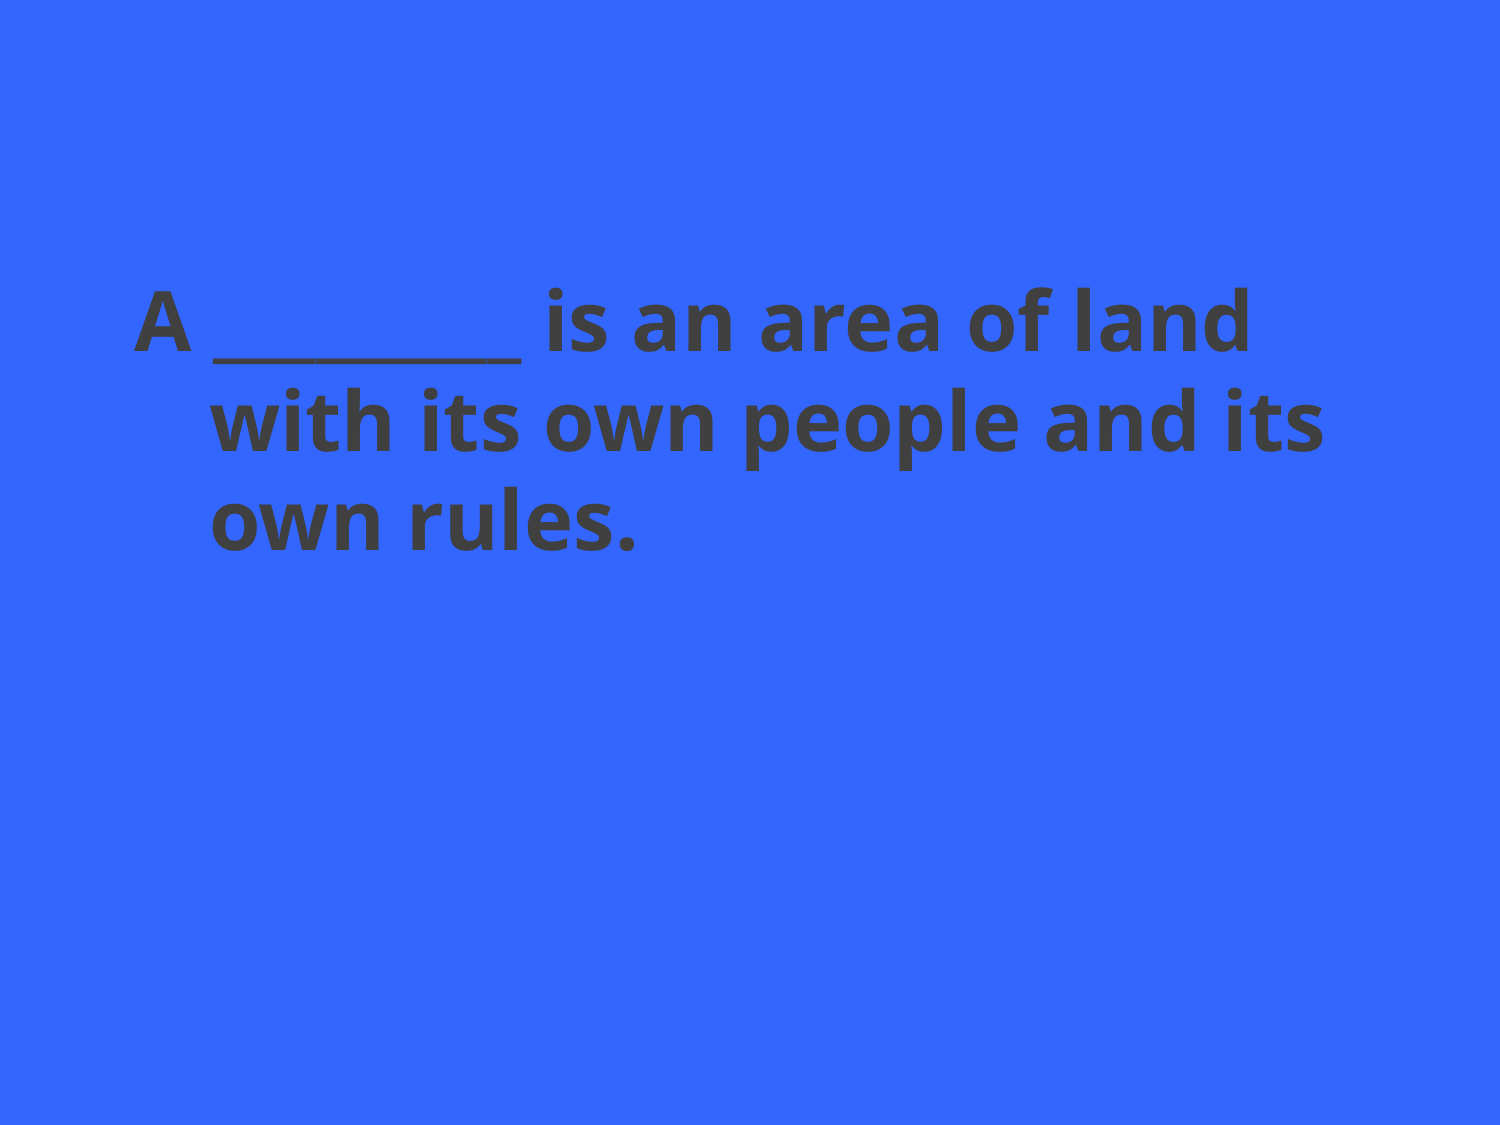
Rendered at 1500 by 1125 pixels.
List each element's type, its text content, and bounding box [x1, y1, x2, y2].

list A _________ is an area of land with its own people and its own rules. [119, 260, 1381, 1011]
